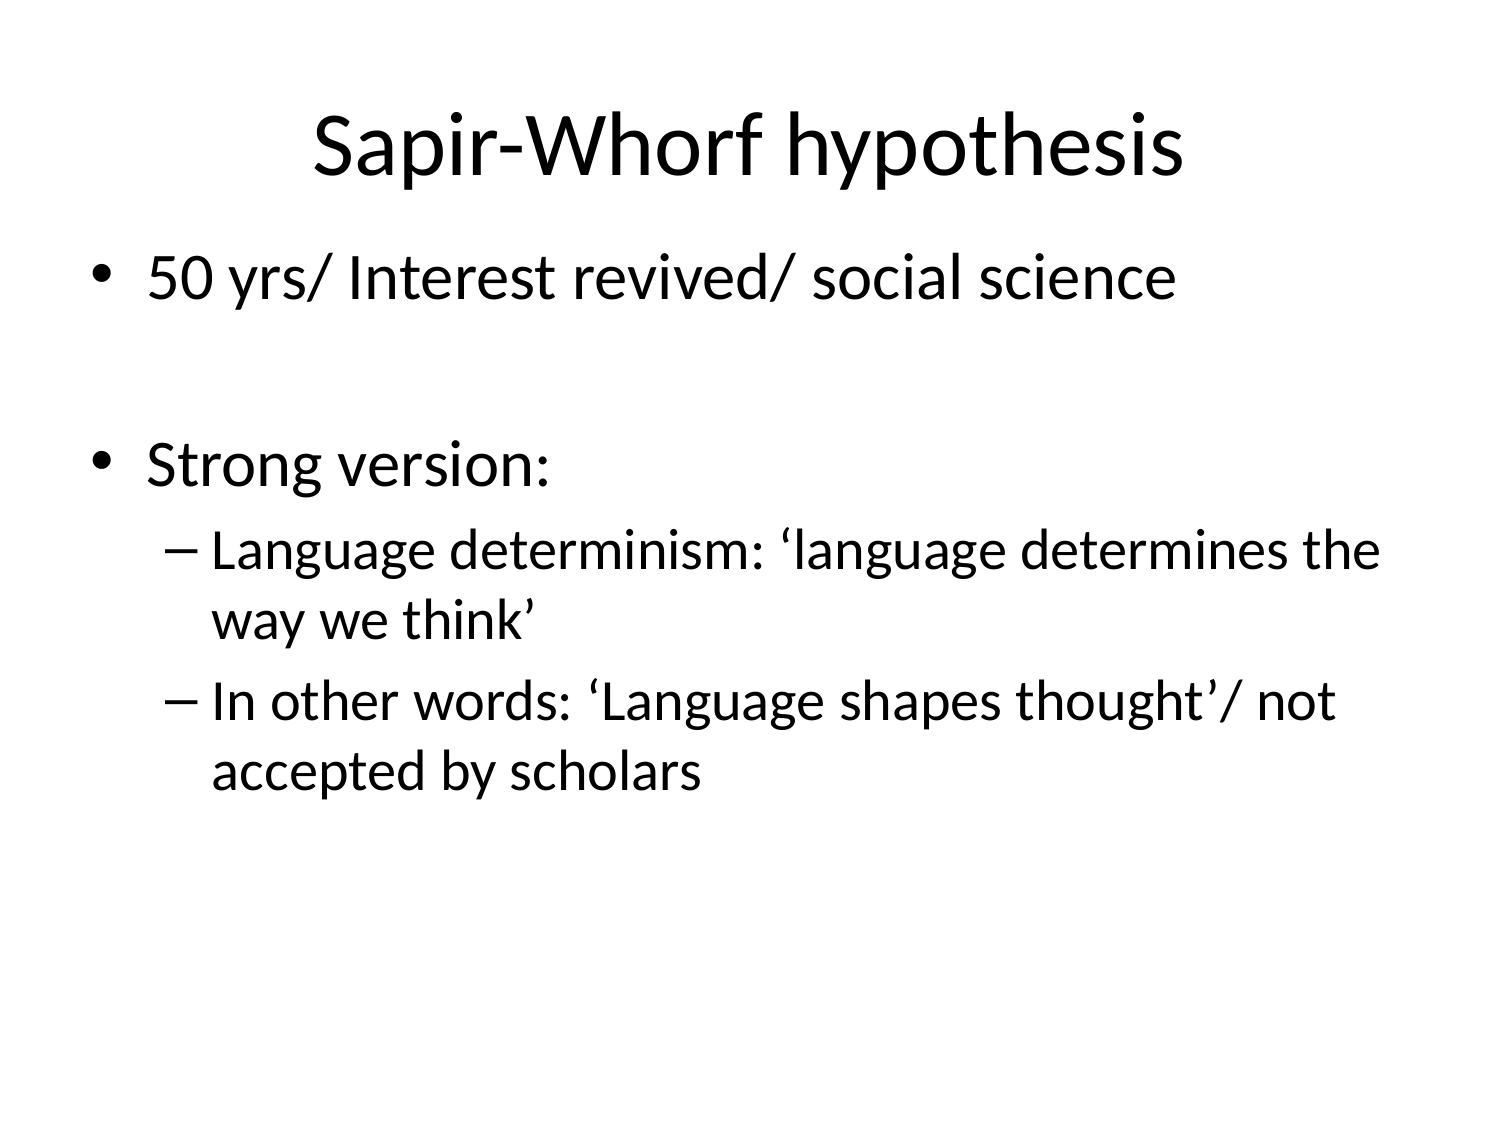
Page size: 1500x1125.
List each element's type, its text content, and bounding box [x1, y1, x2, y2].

title Sapir-Whorf hypothesis [75, 45, 1425, 224]
list 50 yrs/ Interest revived/ social science Strong version: Language determinism: ‘language determines the way we think’ In other words: ‘Language shapes thought’/ not accepted by scholars [75, 224, 1425, 1125]
